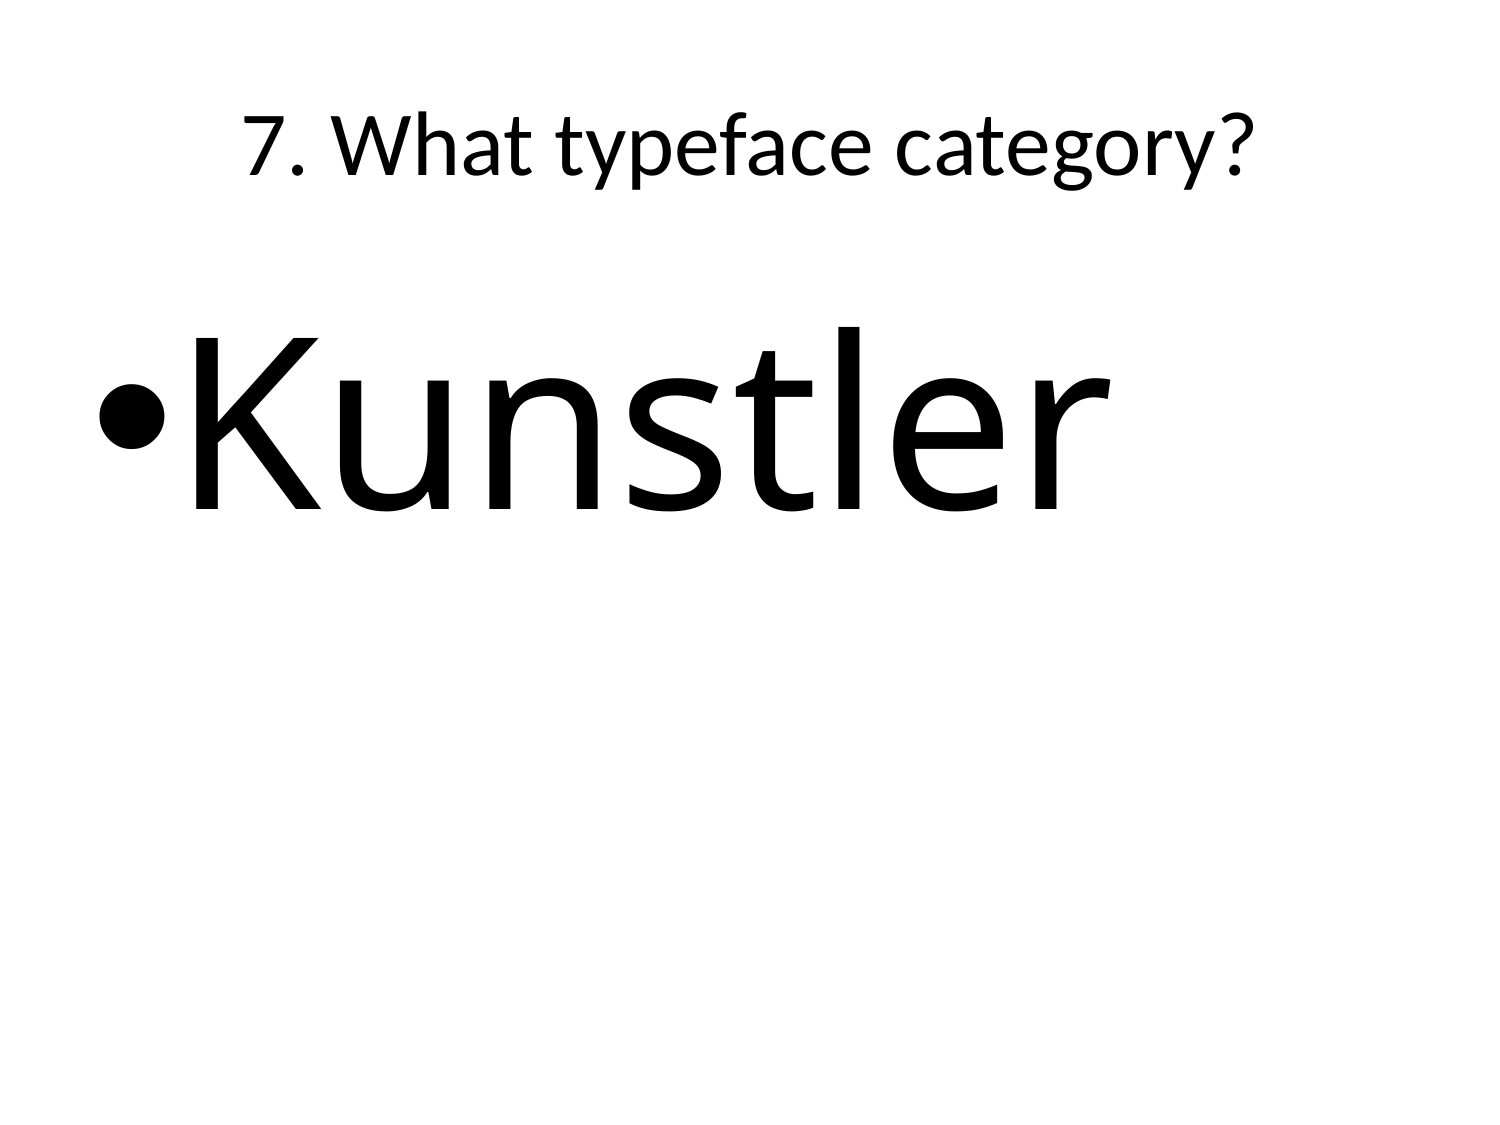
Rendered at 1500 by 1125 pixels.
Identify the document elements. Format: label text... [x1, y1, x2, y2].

list Kunstler [75, 262, 1425, 1005]
title 7. What typeface category? [75, 45, 1425, 233]
